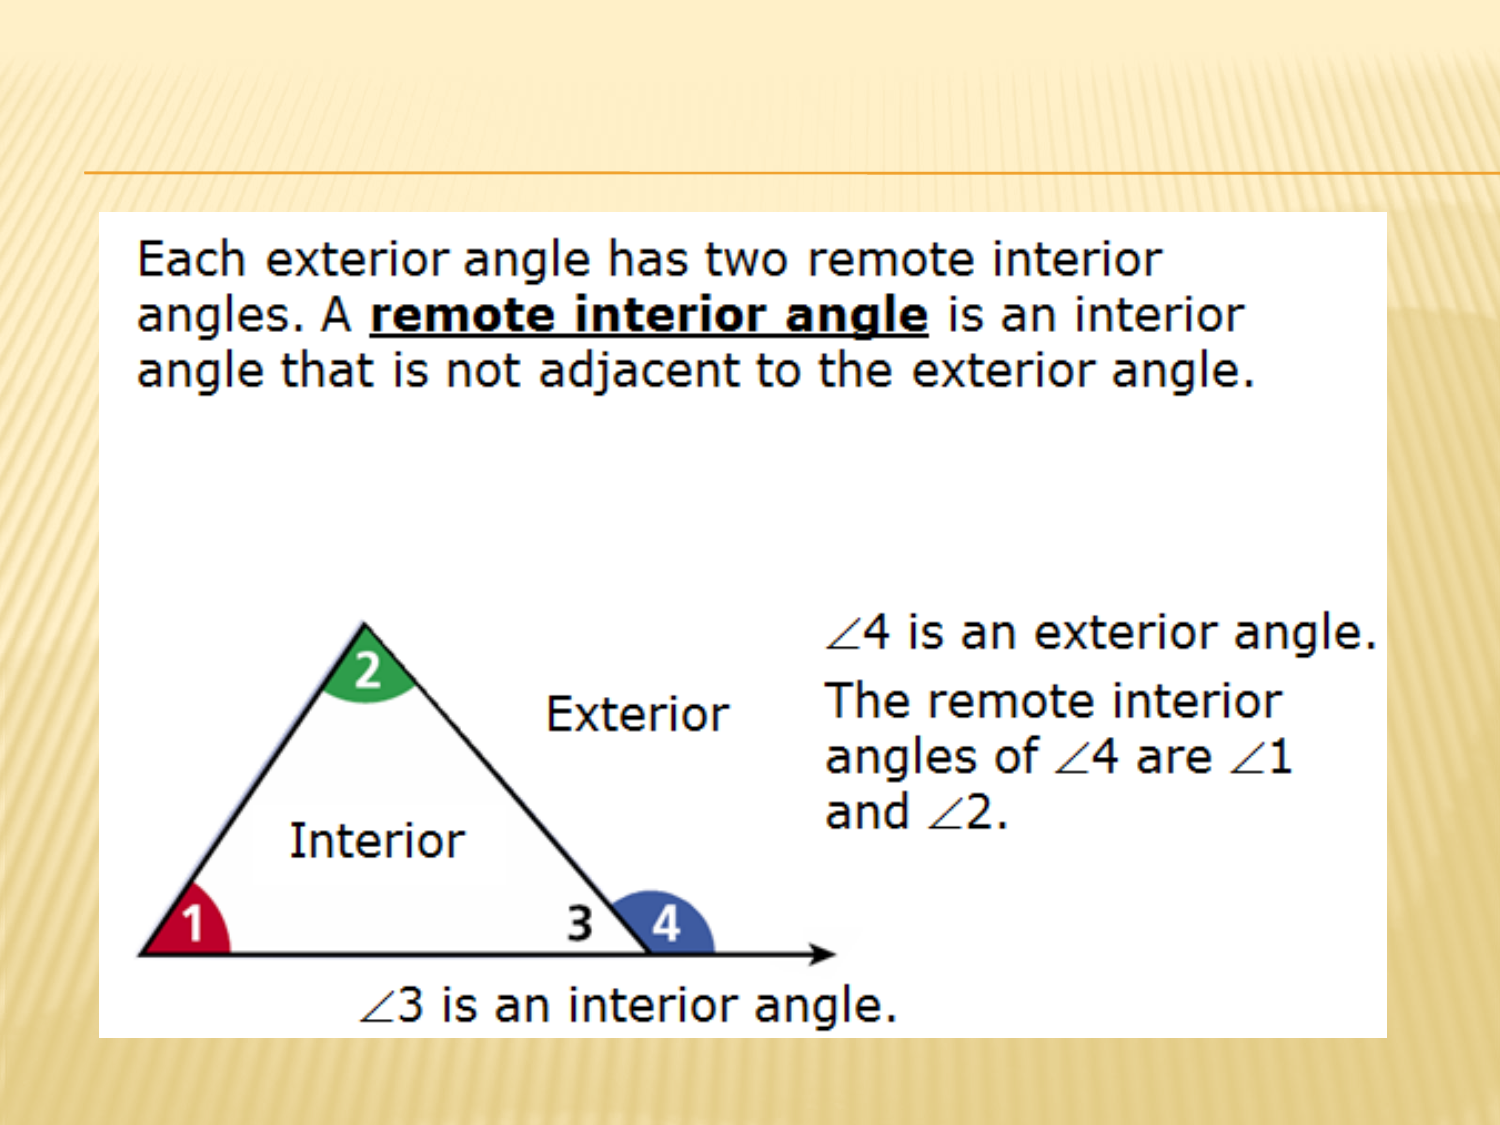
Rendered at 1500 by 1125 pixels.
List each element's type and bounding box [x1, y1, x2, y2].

picture [99, 212, 1387, 1038]
